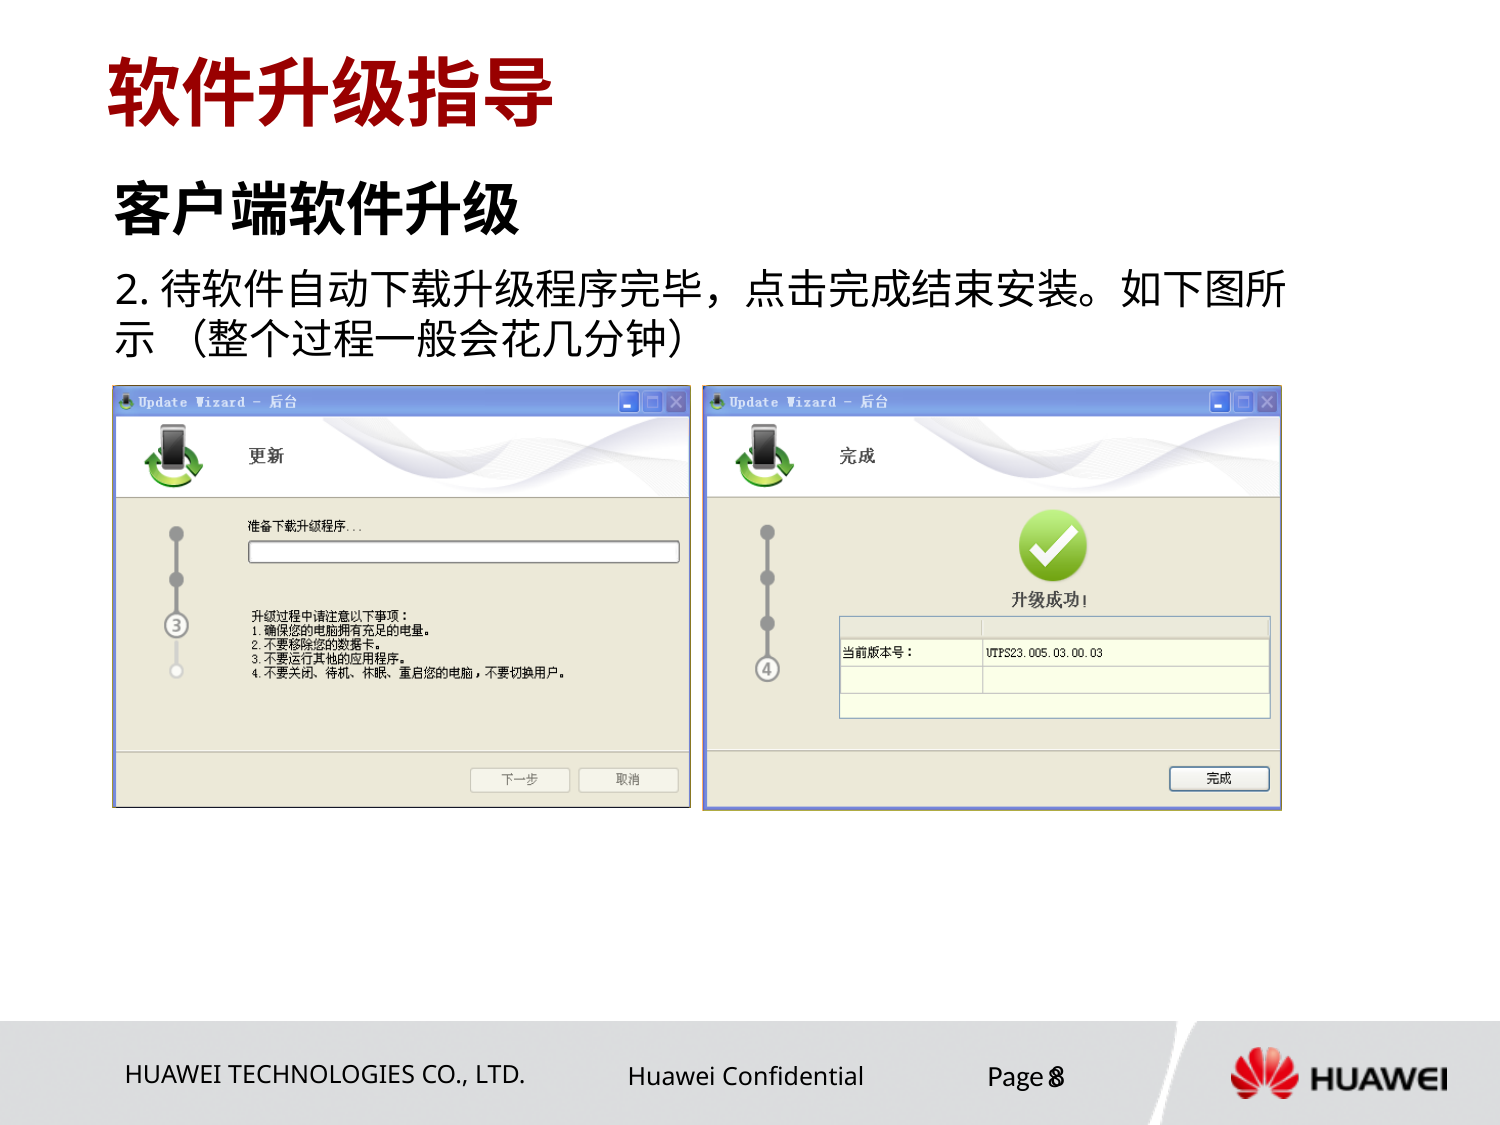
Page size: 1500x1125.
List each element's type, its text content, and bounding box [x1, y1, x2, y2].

text_box 2.待软件自动下载升级程序完毕，点击完成结束安装。如下图所示 （整个过程一般会花几分钟） [100, 255, 1317, 371]
picture [0, 1021, 1500, 1125]
list 客户端软件升级 [100, 163, 550, 255]
text_box 软件升级指导 [93, 19, 1365, 163]
slide_number Page 8 [972, 1050, 1147, 1125]
picture [702, 385, 1282, 811]
picture [111, 385, 692, 808]
